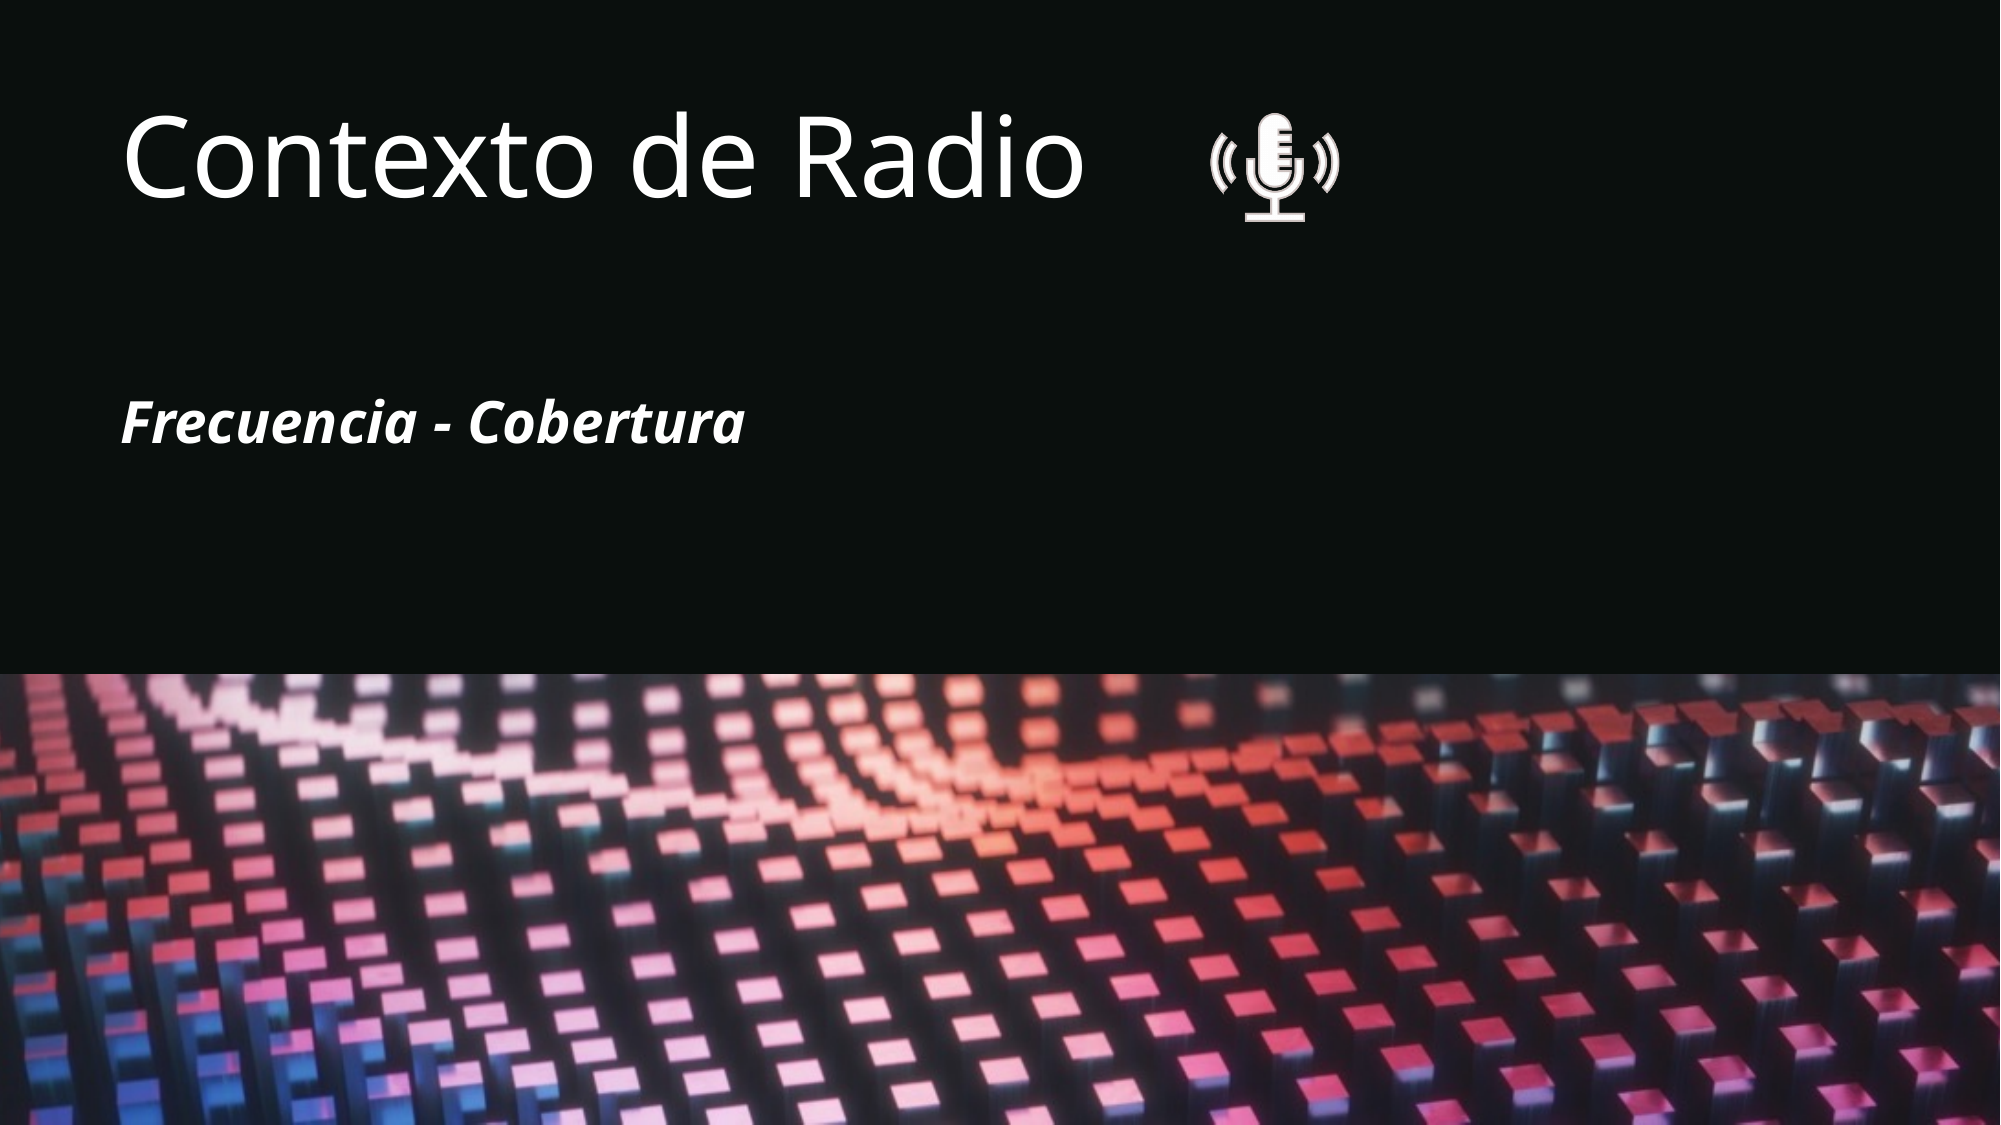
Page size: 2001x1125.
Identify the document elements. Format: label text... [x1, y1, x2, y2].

list Contexto de Radio Frecuencia - Cobertura [105, 92, 1474, 674]
picture [0, 674, 2000, 1125]
picture [1200, 92, 1351, 243]
